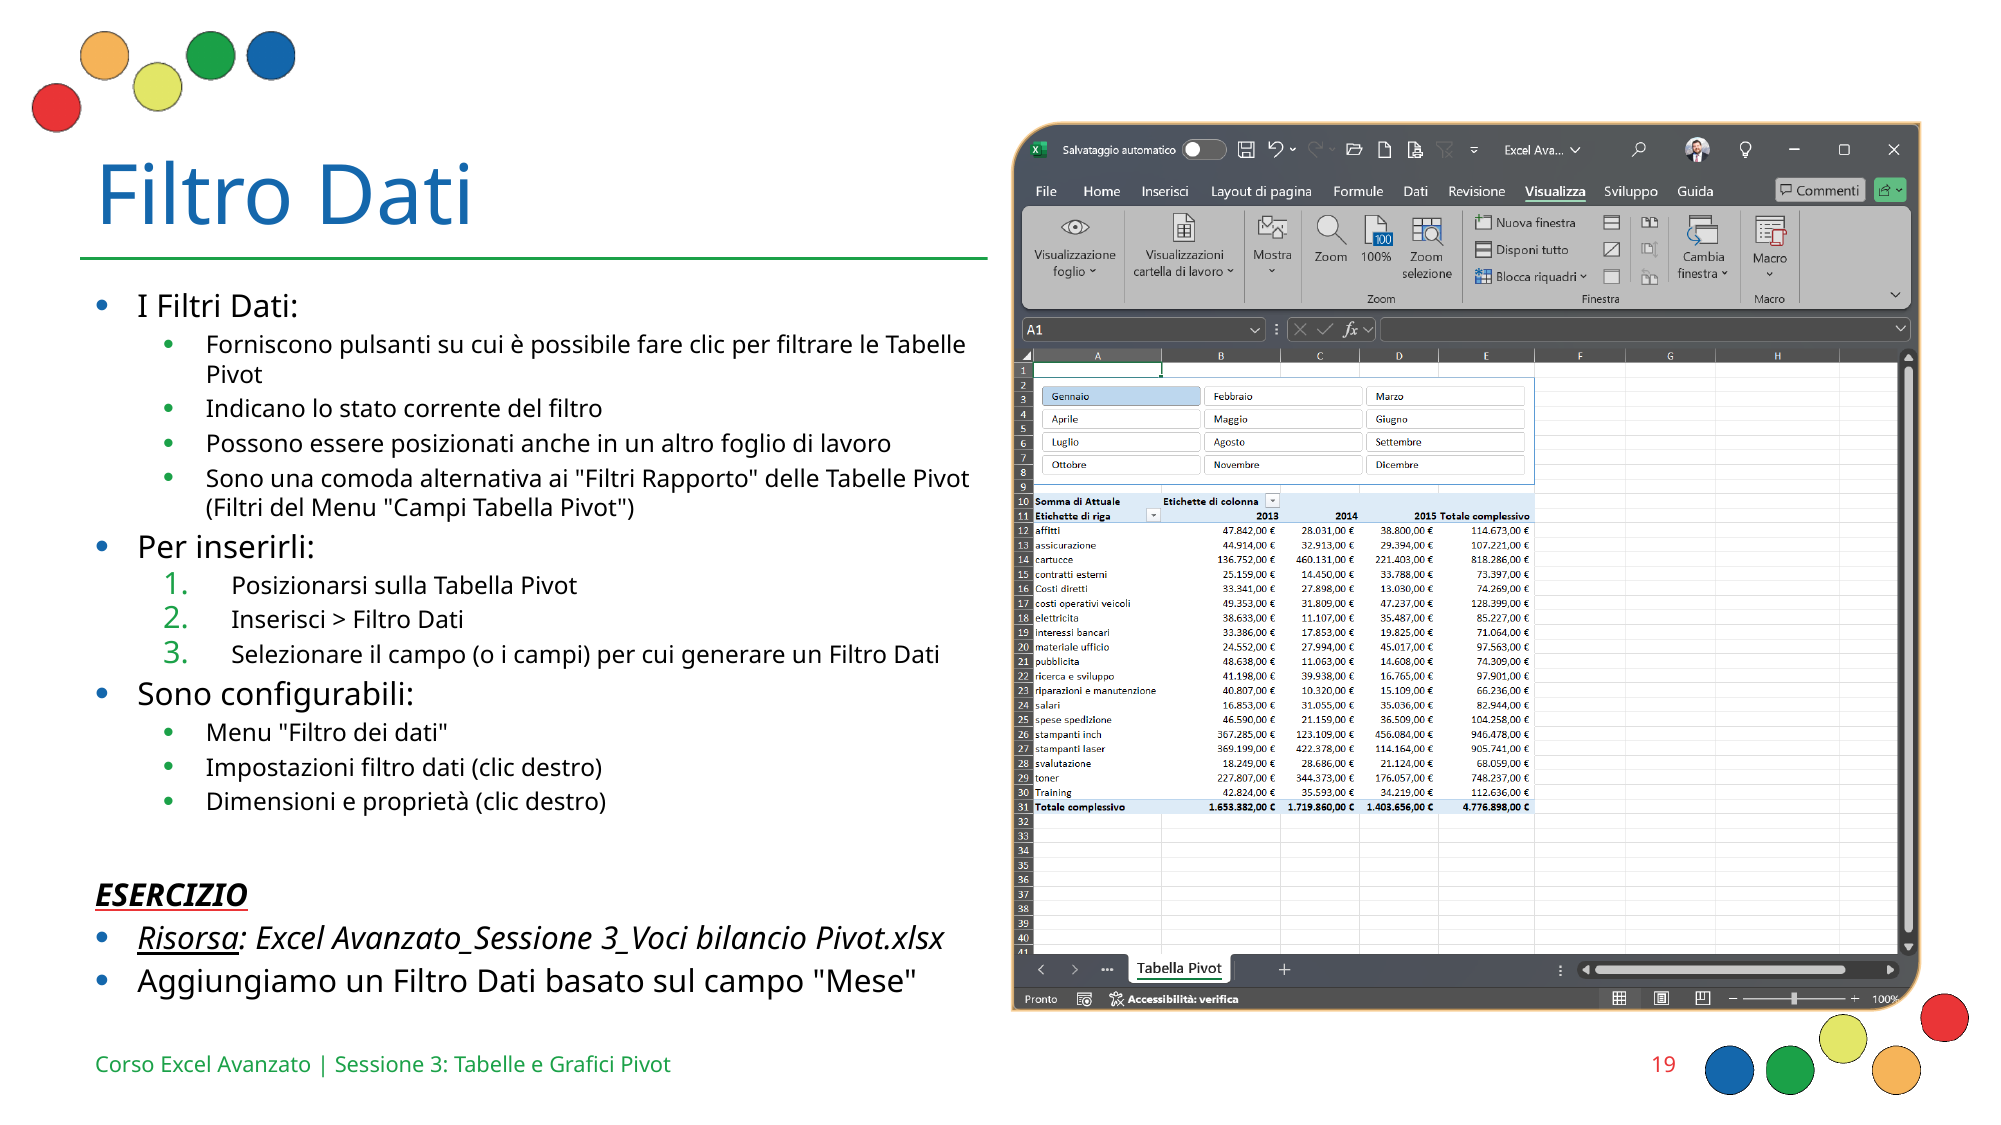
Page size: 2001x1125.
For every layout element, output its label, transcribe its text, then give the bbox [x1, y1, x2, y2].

list I Filtri Dati: Forniscono pulsanti su cui è possibile fare clic per filtrare le Tabelle Pivot Indicano lo stato corrente del filtro Possono essere posizionati anche in un altro foglio di lavoro Sono una comoda alternativa ai "Filtri Rapporto" delle Tabelle Pivot (Filtri del Menu "Campi Tabella Pivot") Per inserirli: Posizionarsi sulla Tabella Pivot Inserisci > Filtro Dati Selezionare il campo (o i campi) per cui generare un Filtro Dati Sono configurabili: Menu "Filtro dei dati" Impostazioni filtro dati (clic destro) Dimensioni e proprietà (clic destro) ESERCIZIO Risorsa: Excel Avanzato_Sessione 3_Voci bilancio Pivot.xlsx Aggiungiamo un Filtro Dati basato sul campo "Mese" [80, 278, 988, 1011]
title Filtro Dati [80, 123, 988, 259]
picture [1012, 122, 1971, 1096]
picture [29, 30, 295, 135]
footer Corso Excel Avanzato | Sessione 3: Tabelle e Grafici Pivot [80, 1035, 1571, 1096]
slide_number 19 [1583, 1035, 1692, 1096]
